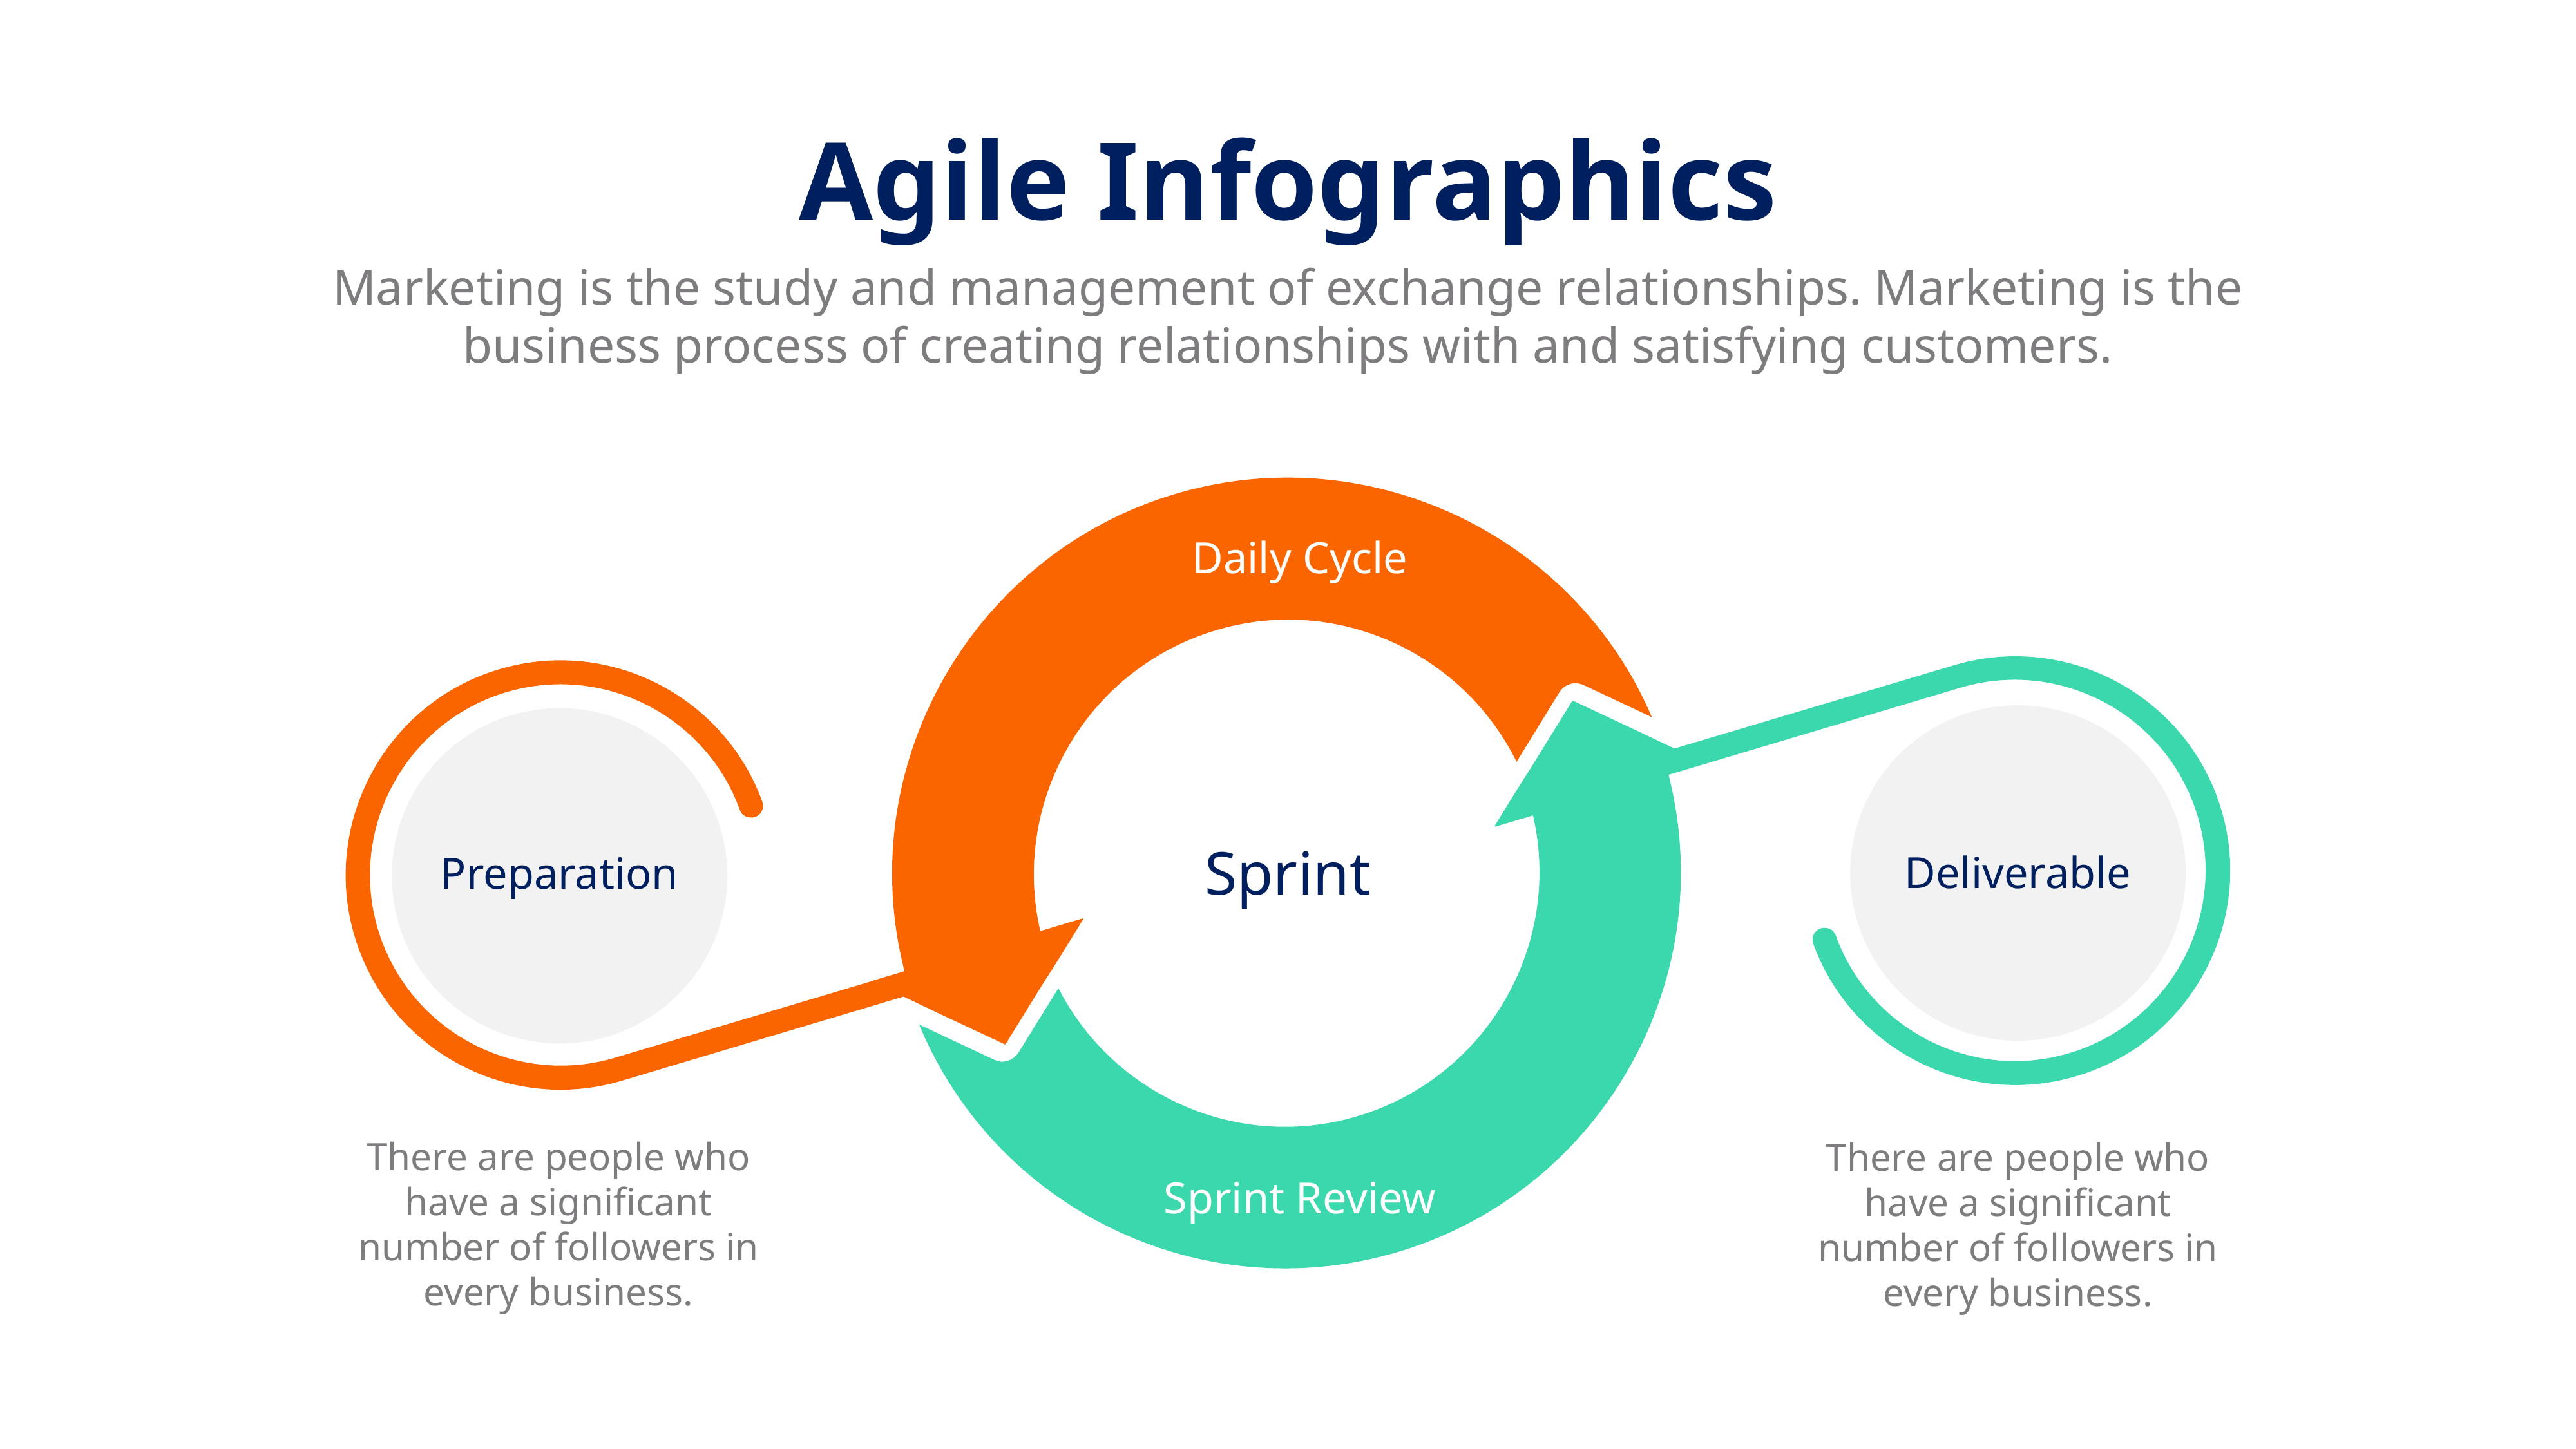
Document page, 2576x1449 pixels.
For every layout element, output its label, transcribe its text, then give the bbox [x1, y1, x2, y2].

text_box Sprint Review [1097, 1166, 1503, 1227]
text_box Deliverable [1815, 840, 2221, 902]
text_box Preparation [356, 841, 763, 902]
text_box Daily Cycle [1097, 525, 1503, 587]
text_box There are people who have a significant number of followers in every business. [1804, 1128, 2232, 1319]
text_box [394, 902, 725, 1044]
text_box [395, 708, 724, 841]
text_box Sprint [1085, 831, 1491, 912]
text_box [345, 526, 1652, 1090]
text_box [1110, 1227, 1460, 1269]
text_box [1100, 477, 1476, 525]
text_box [1853, 902, 2184, 1041]
text_box There are people who have a significant number of followers in every business. [345, 1128, 772, 1318]
text_box [1051, 639, 1504, 908]
text_box [919, 656, 2231, 1221]
text_box [1853, 705, 2183, 840]
text_box Marketing is the study and management of exchange relationships. Marketing is the business process of creating relationships with and satisfying customers. [281, 251, 2295, 377]
text_box [1073, 841, 1523, 1110]
text_box Agile Infographics [789, 108, 1787, 247]
